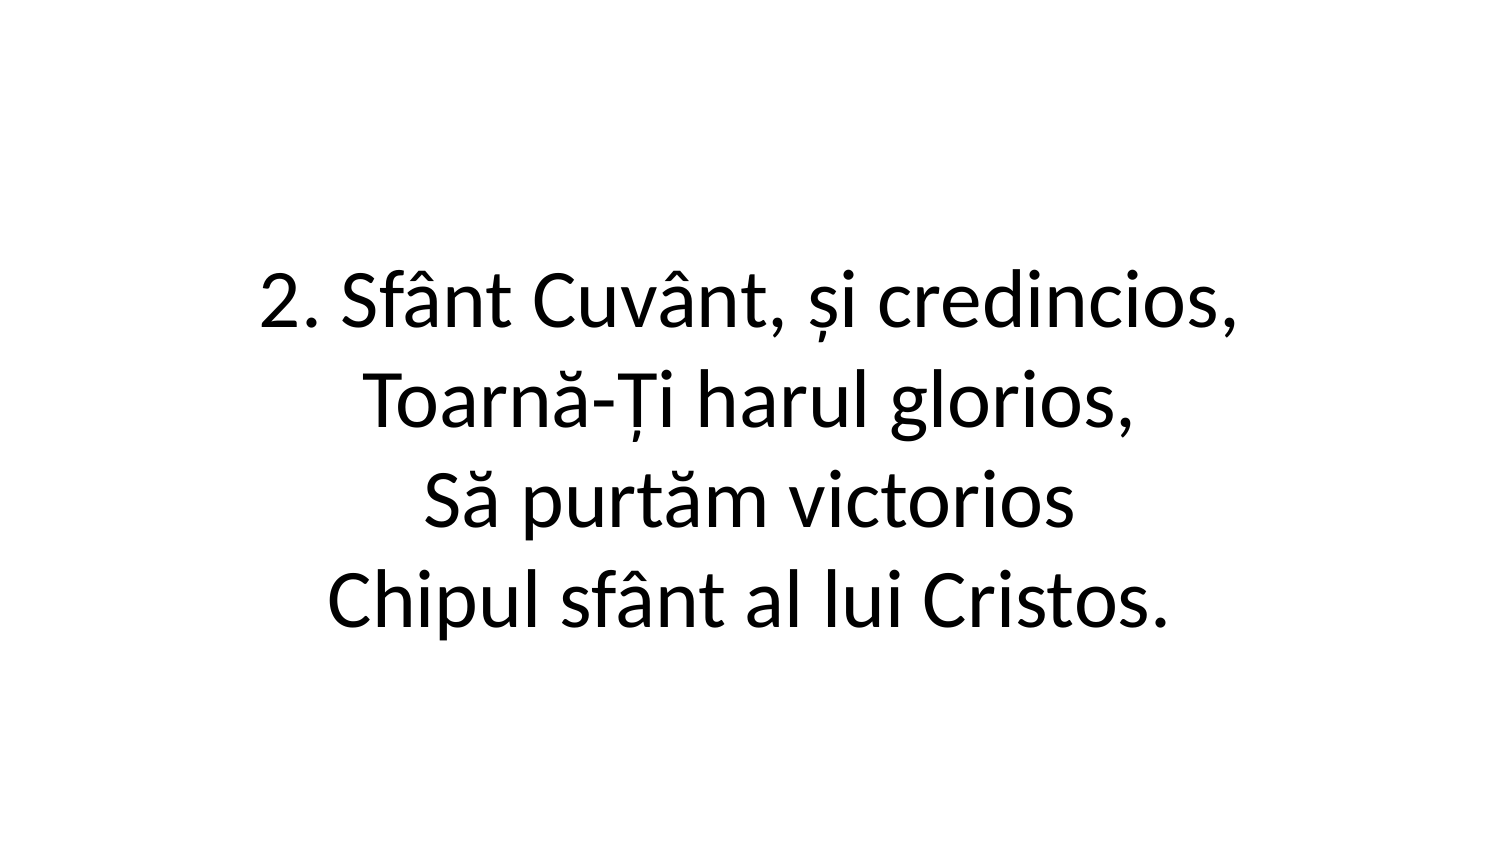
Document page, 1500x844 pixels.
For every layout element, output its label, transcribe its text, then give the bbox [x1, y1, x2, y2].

text_box 2. Sfânt Cuvânt, și credincios, Toarnă-Ți harul glorios, Să purtăm victorios Chipul sfânt al lui Cristos. [244, 192, 1256, 652]
